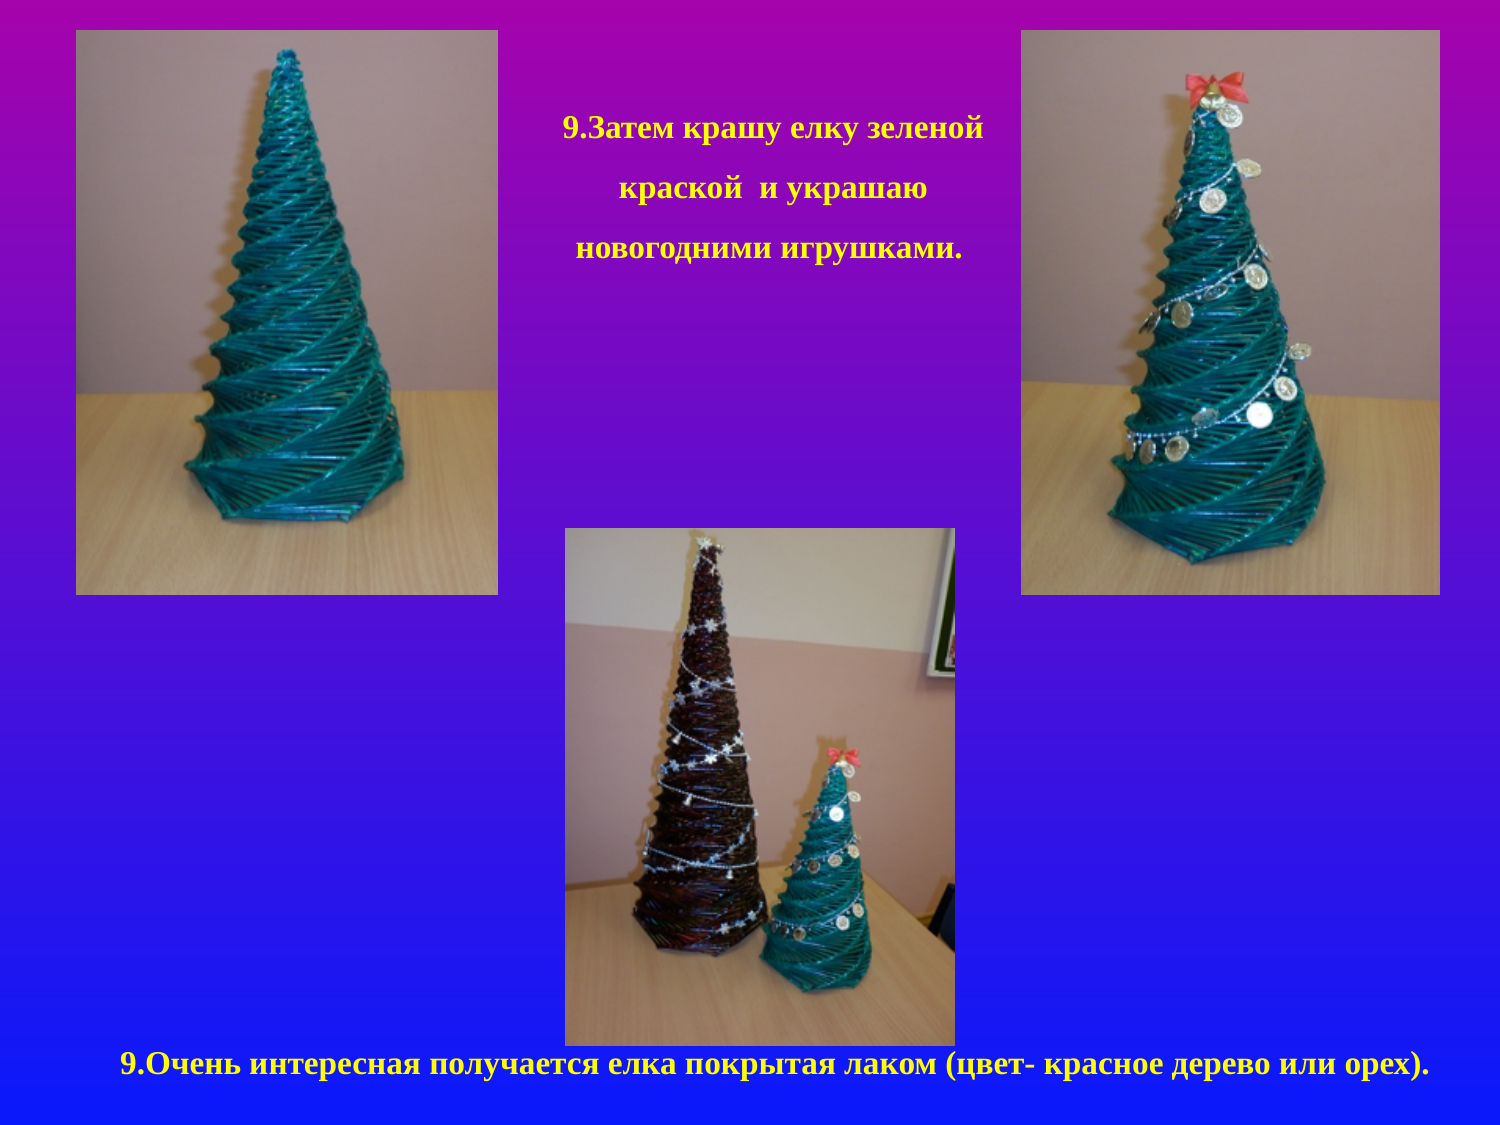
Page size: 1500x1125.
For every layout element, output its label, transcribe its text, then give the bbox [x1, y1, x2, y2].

picture [565, 527, 955, 1047]
text_box 9.Очень интересная получается елка покрытая лаком (цвет- красное дерево или орех). [105, 1013, 1477, 1089]
text_box 9.Затем крашу елку зеленой краской и украшаю новогодними игрушками. [513, 78, 1016, 273]
picture [76, 30, 498, 595]
picture [1021, 30, 1440, 595]
